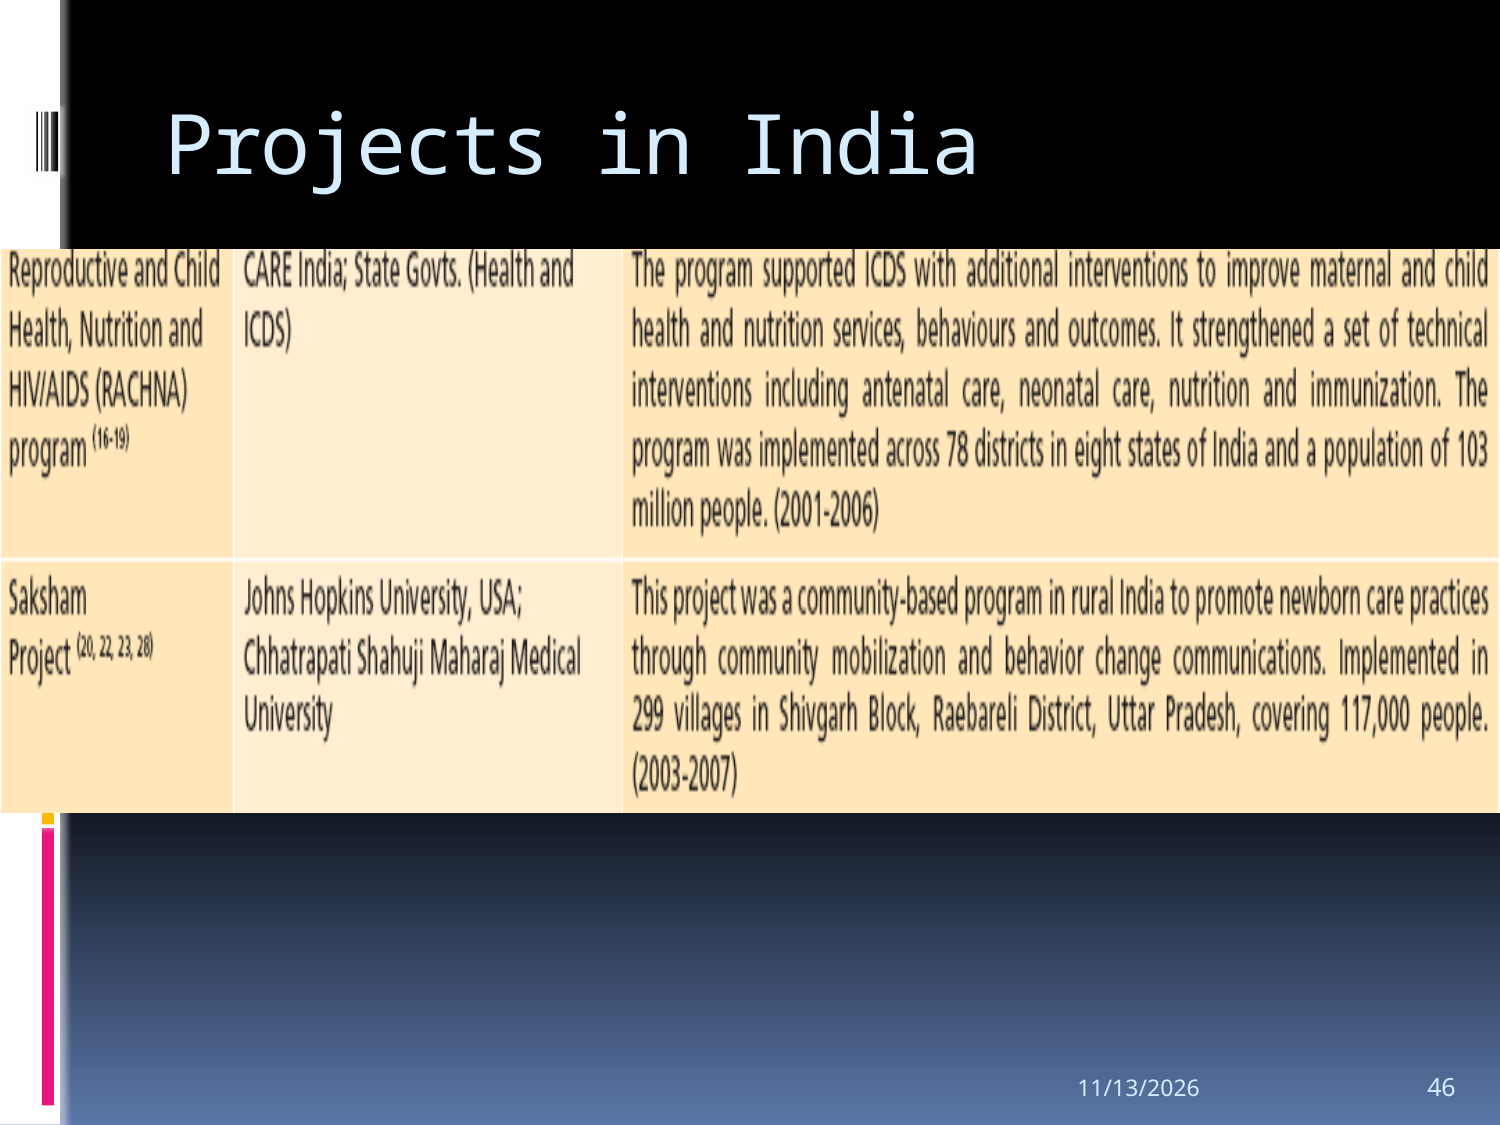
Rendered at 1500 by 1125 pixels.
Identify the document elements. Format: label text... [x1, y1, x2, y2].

title Projects in India [150, 83, 1425, 234]
slide_number 46 [1412, 1052, 1488, 1113]
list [0, 249, 1500, 813]
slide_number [1062, 1052, 1412, 1113]
